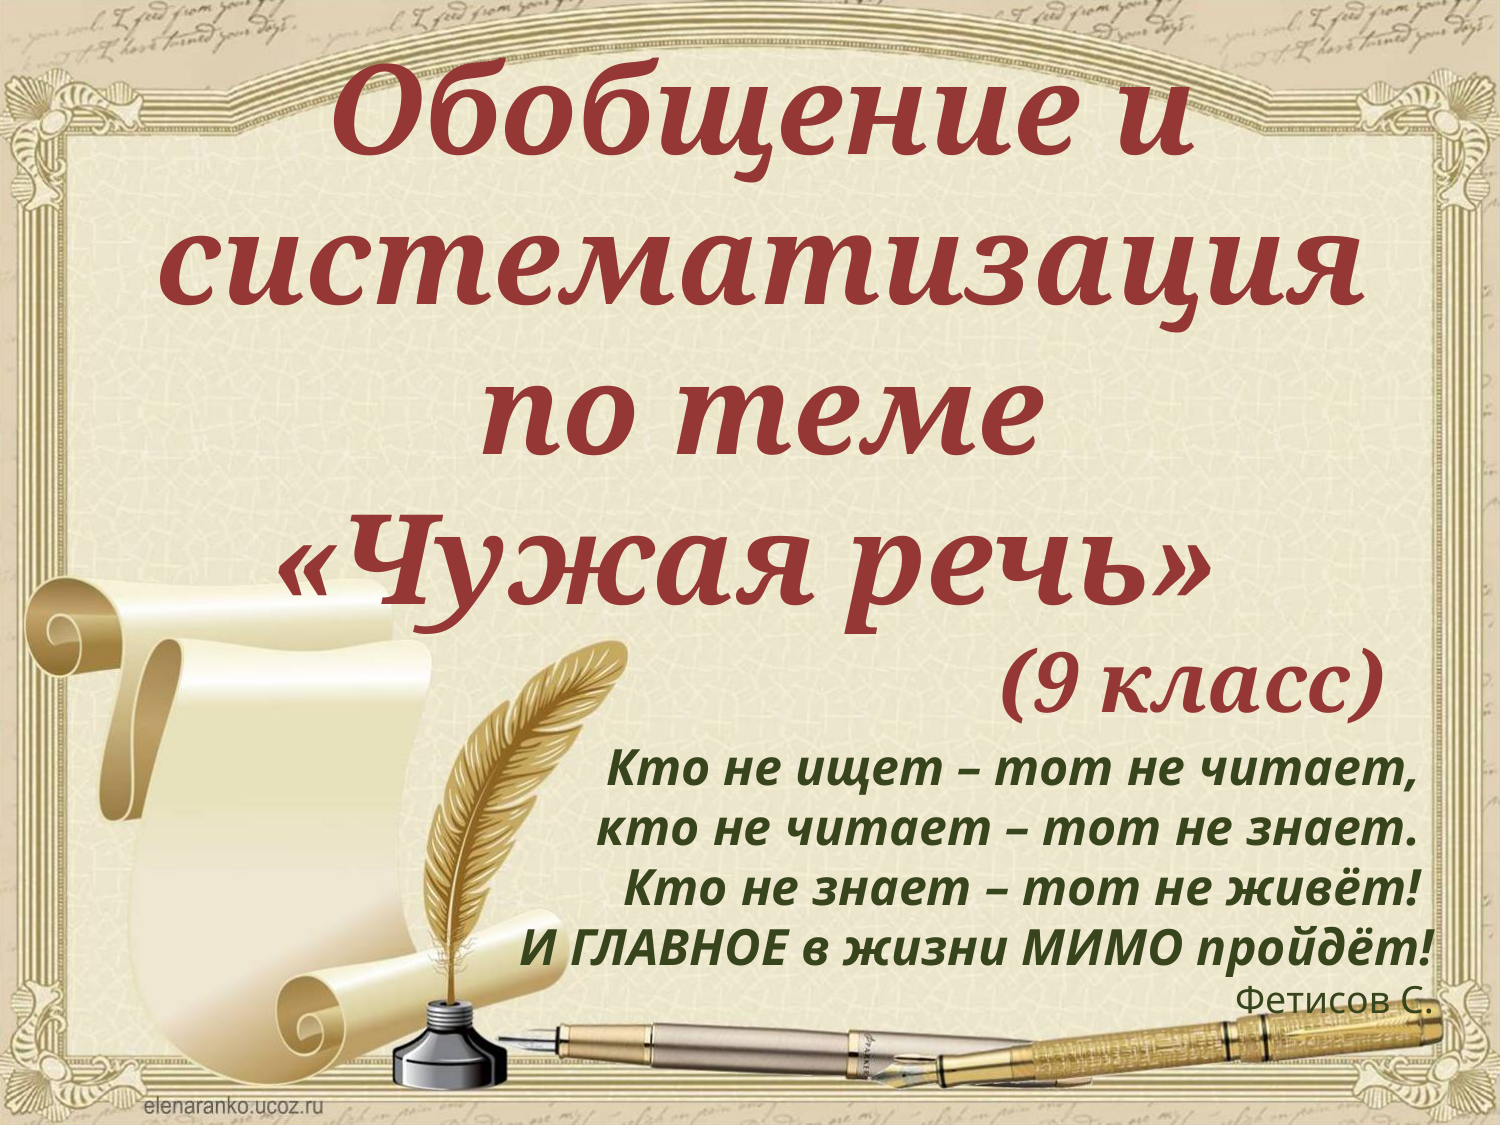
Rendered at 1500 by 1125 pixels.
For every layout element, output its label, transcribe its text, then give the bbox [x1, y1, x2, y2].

text_box Обобщение и систематизация по теме «Чужая речь» (9 класс) [123, 231, 1400, 528]
text_box Кто не ищет – тот не читает, кто не читает – тот не знает. Кто не знает – тот не живёт! И ГЛАВНОЕ в жизни МИМО пройдёт! Фетисов С. [492, 728, 1449, 1028]
picture [0, 0, 1500, 1125]
